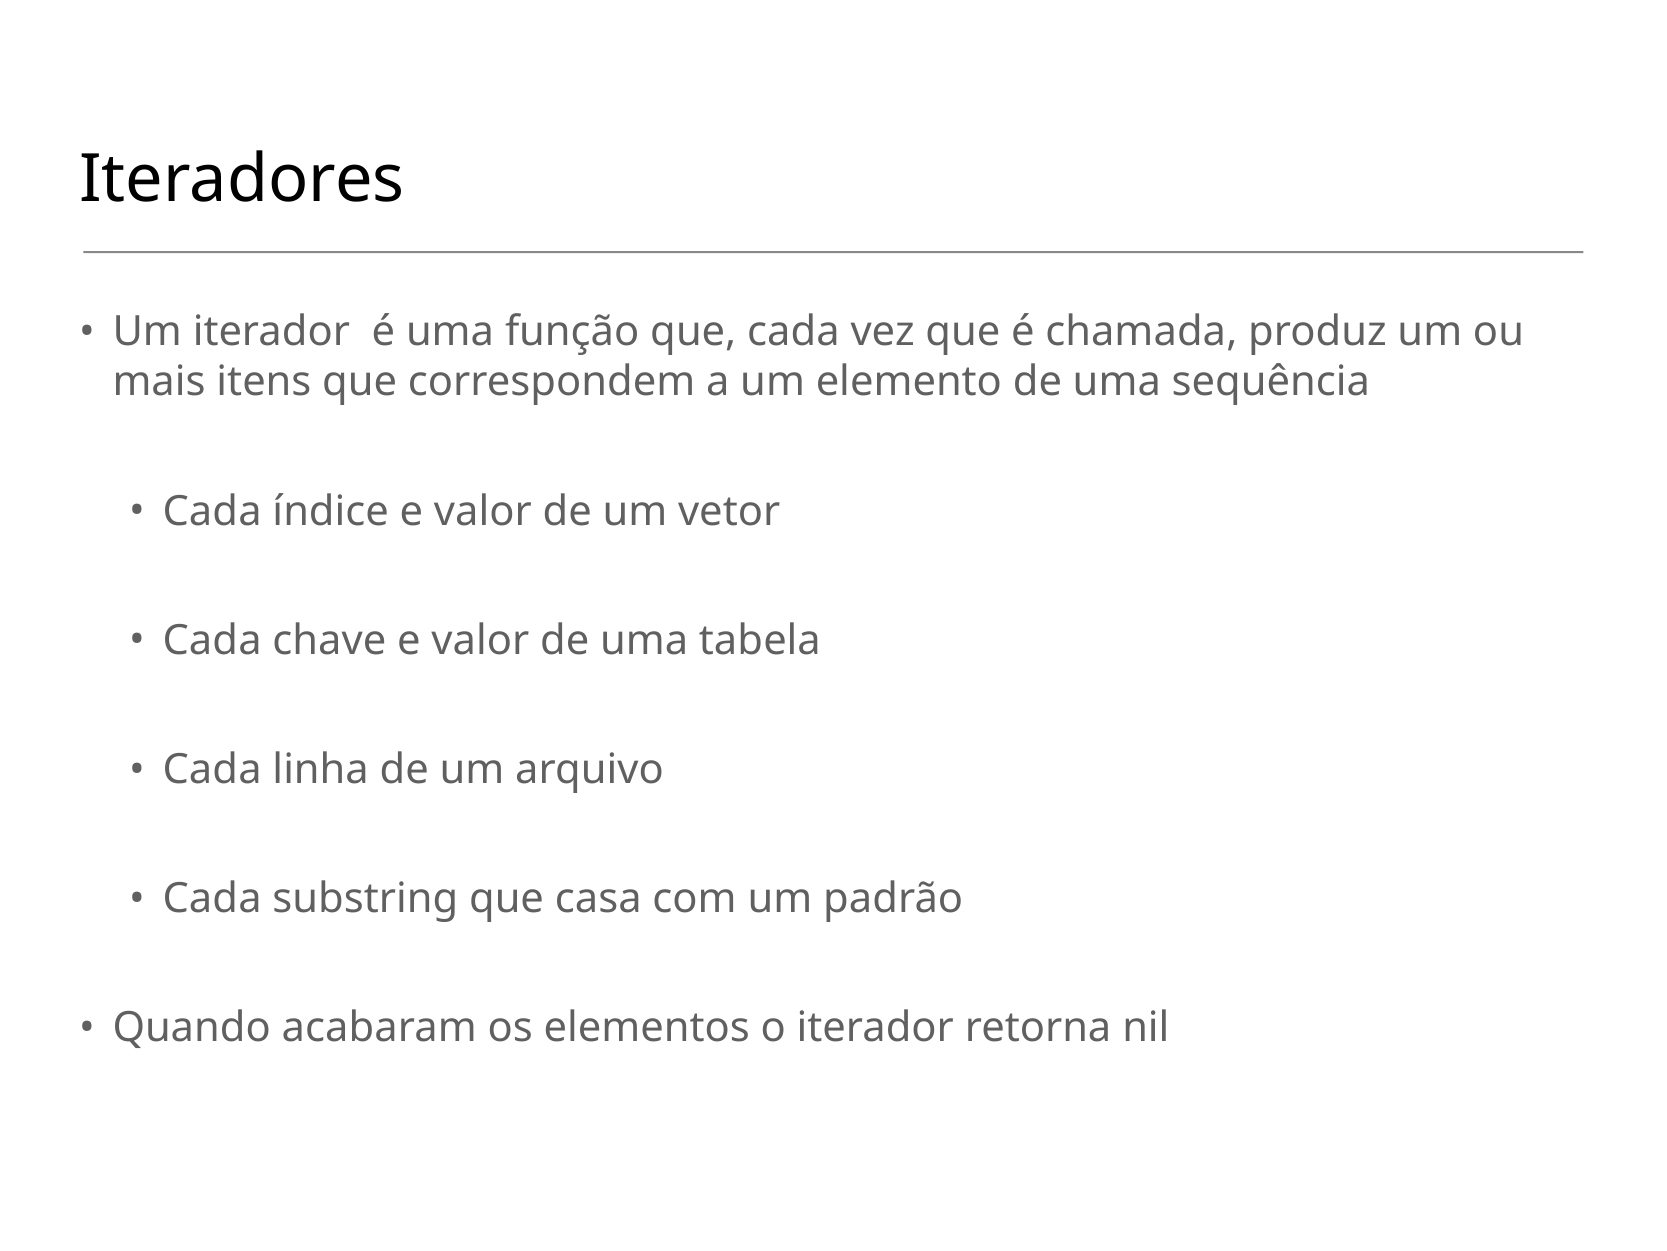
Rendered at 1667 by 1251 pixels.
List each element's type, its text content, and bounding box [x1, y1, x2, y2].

title Iteradores [72, 41, 1594, 221]
list Um iterador é uma função que, cada vez que é chamada, produz um ou mais itens que correspondem a um elemento de uma sequência Cada índice e valor de um vetor Cada chave e valor de uma tabela Cada linha de um arquivo Cada substring que casa com um padrão Quando acabaram os elementos o iterador retorna nil [72, 297, 1594, 1140]
